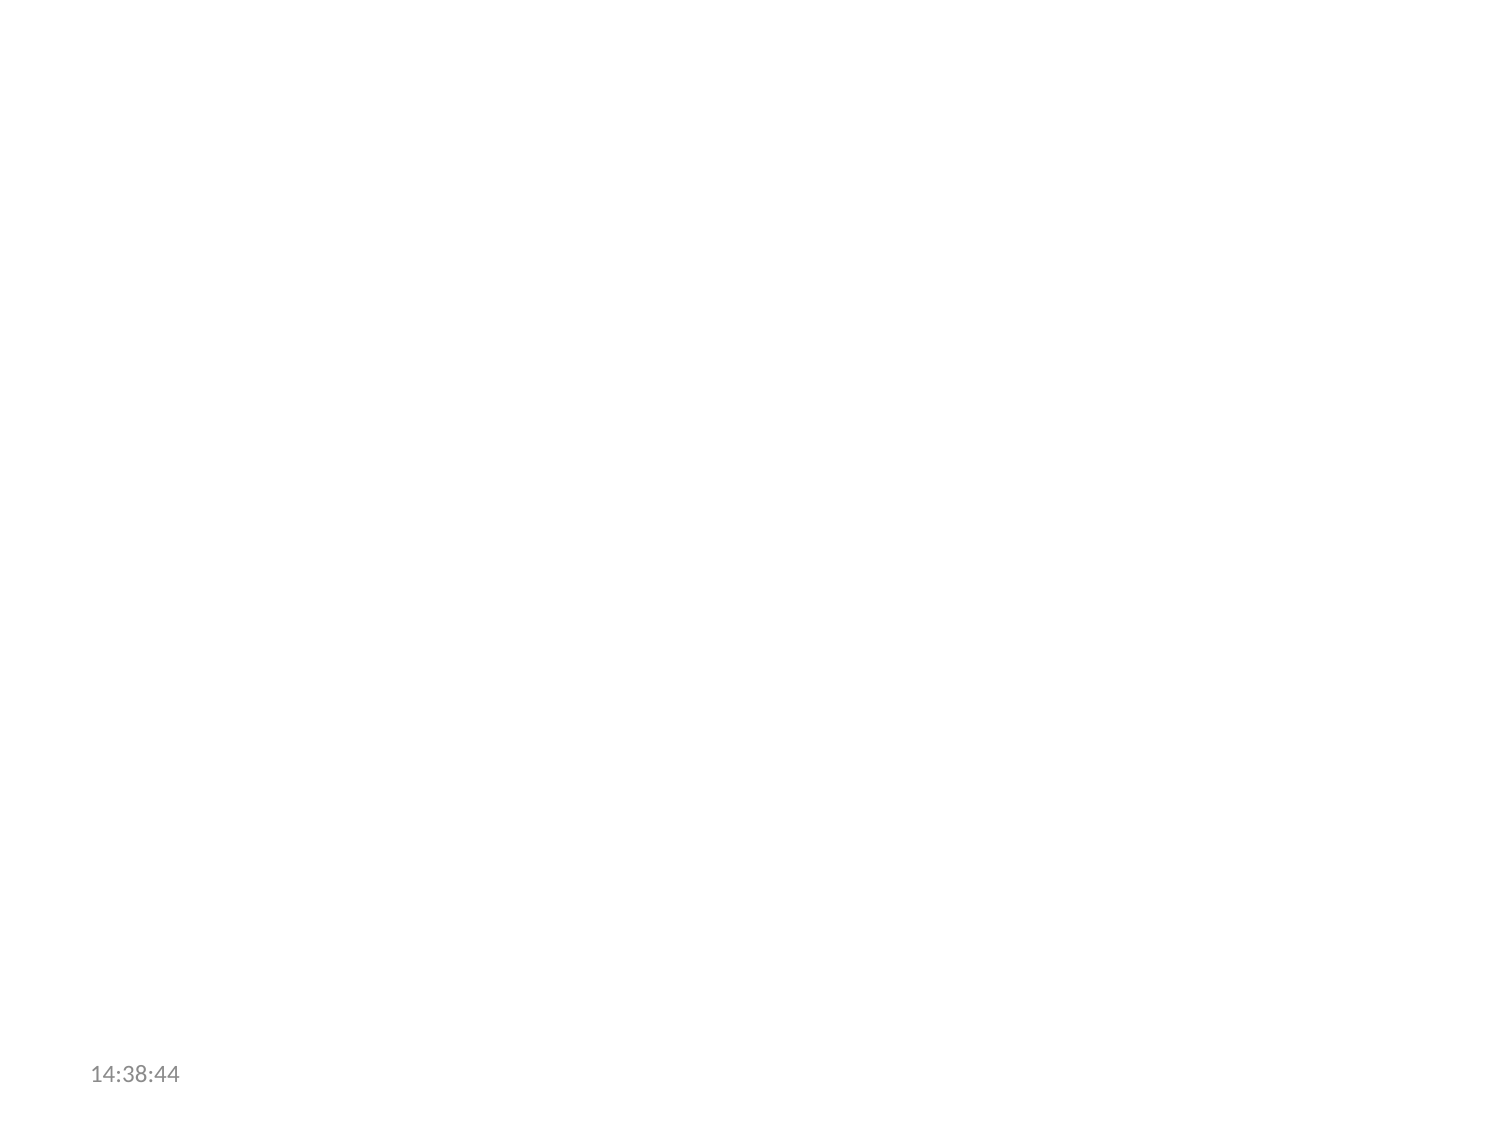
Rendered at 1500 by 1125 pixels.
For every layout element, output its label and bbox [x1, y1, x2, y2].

slide_number [75, 1042, 425, 1103]
